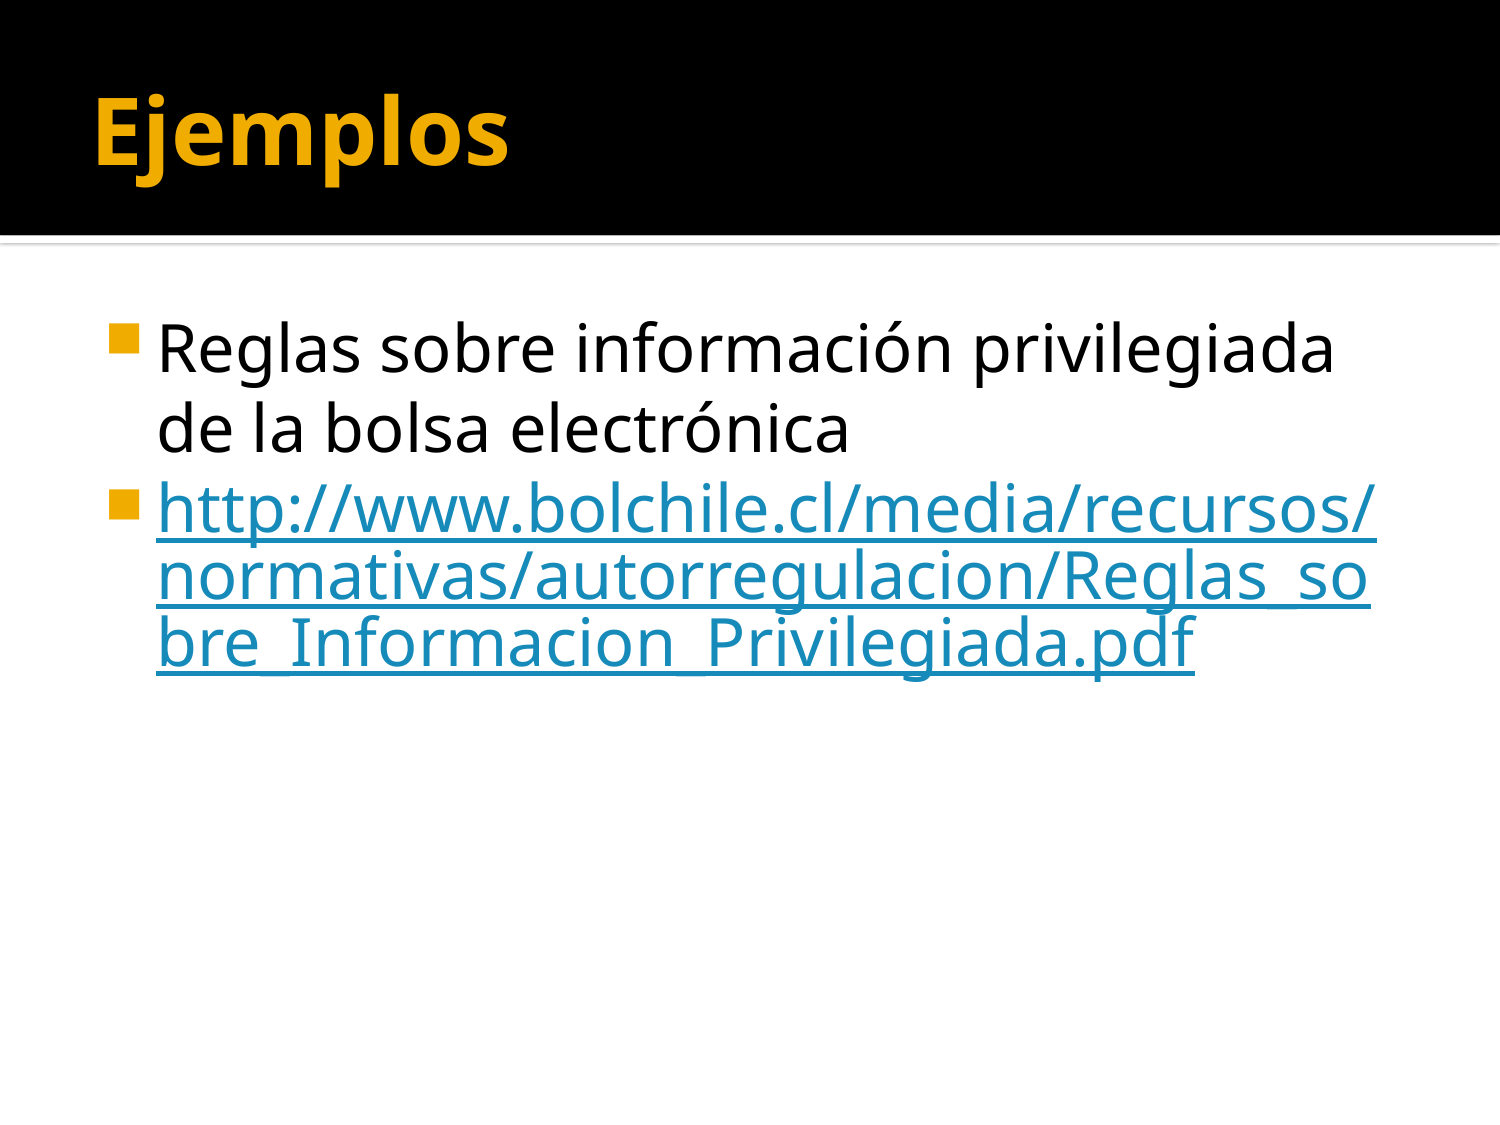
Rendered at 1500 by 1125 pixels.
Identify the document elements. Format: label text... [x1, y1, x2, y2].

title Ejemplos [75, 25, 1425, 231]
list Reglas sobre información privilegiada de la bolsa electrónica http://www.bolchile.cl/media/recursos/normativas/autorregulacion/Reglas_sobre_Informacion_Privilegiada.pdf [75, 291, 1425, 1050]
